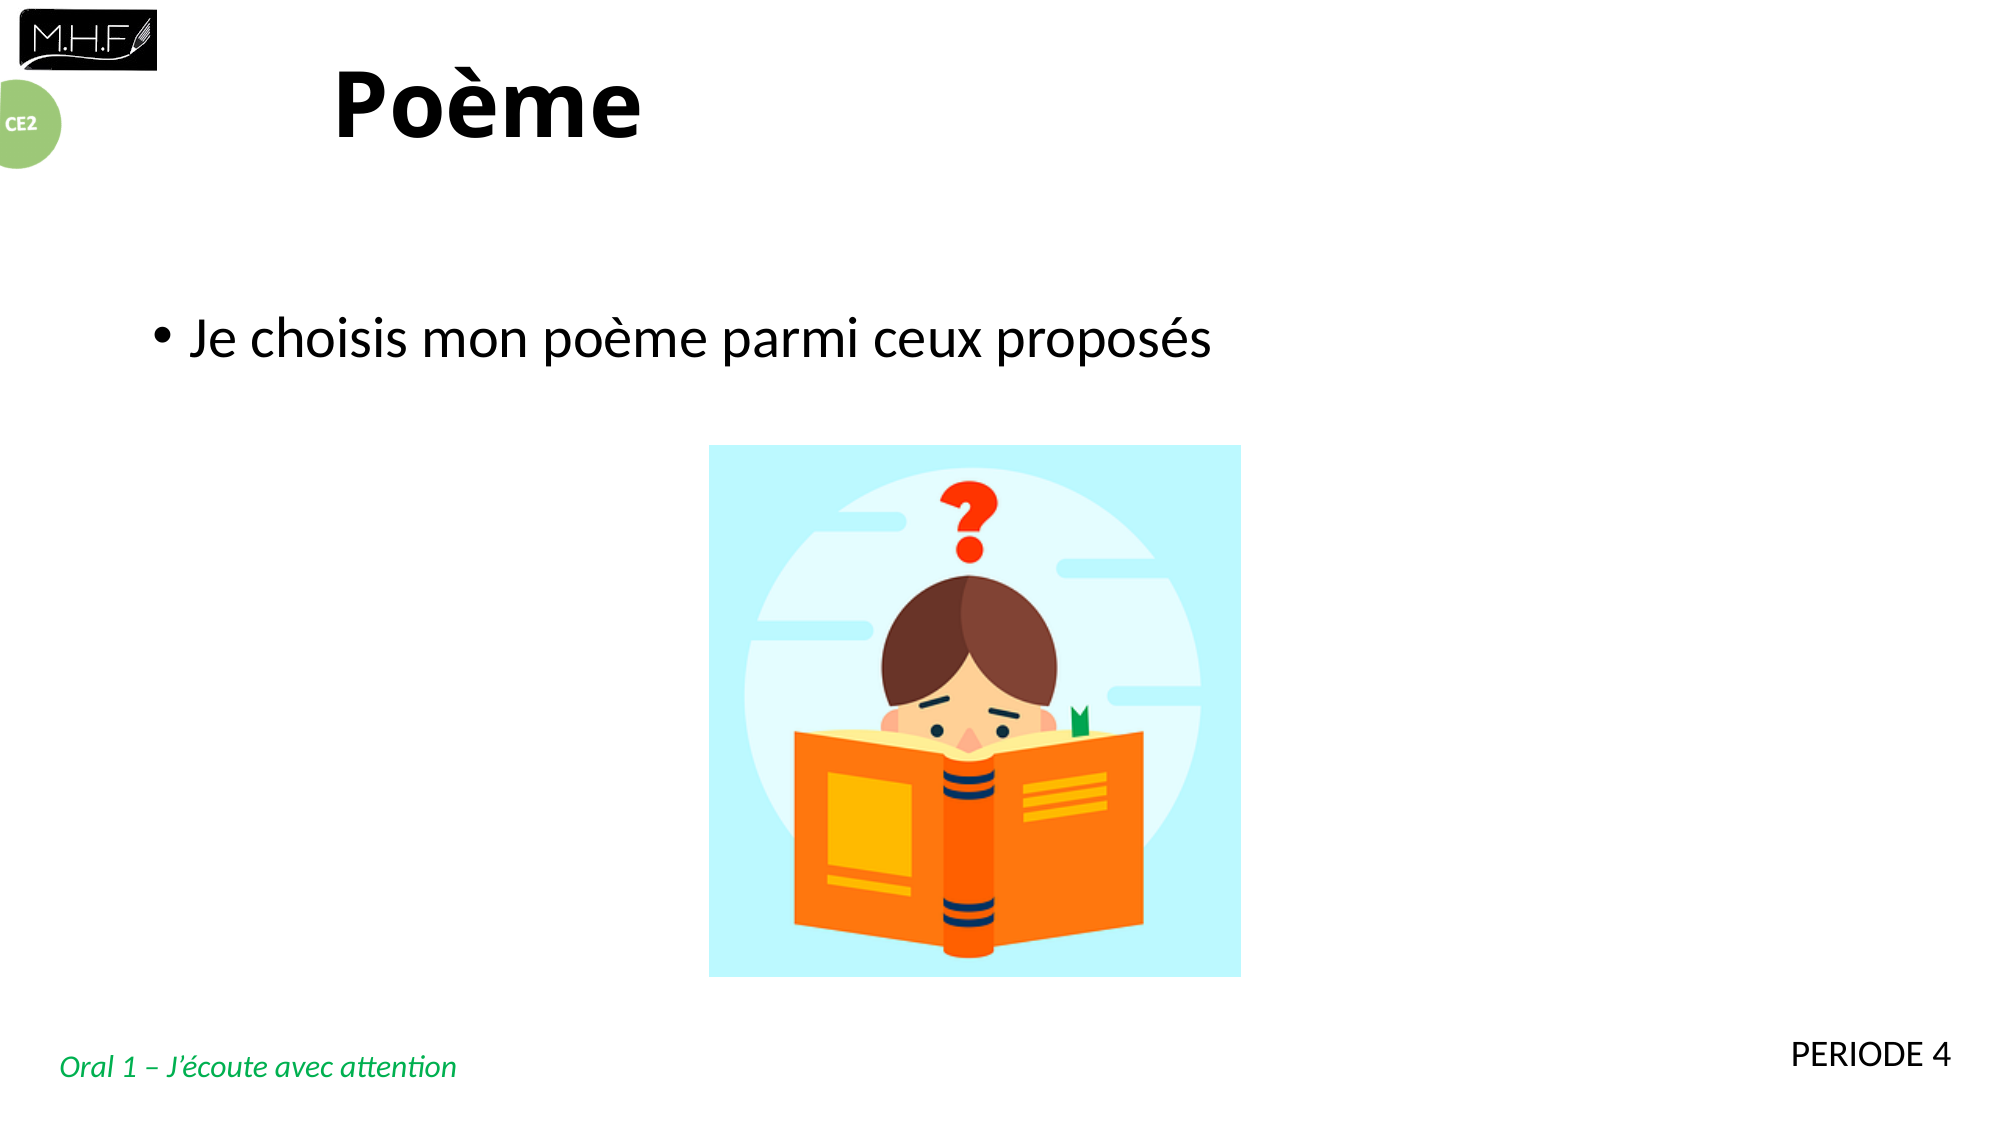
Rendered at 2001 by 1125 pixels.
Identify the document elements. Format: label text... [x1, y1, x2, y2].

list Je choisis mon poème parmi ceux proposés [137, 299, 1863, 1014]
text_box Oral 1 – J’écoute avec attention [44, 1038, 1346, 1092]
picture [0, 7, 157, 207]
title Poème [316, 0, 1863, 218]
picture [709, 445, 1241, 977]
text_box PERIODE 4 [1362, 1021, 1967, 1082]
